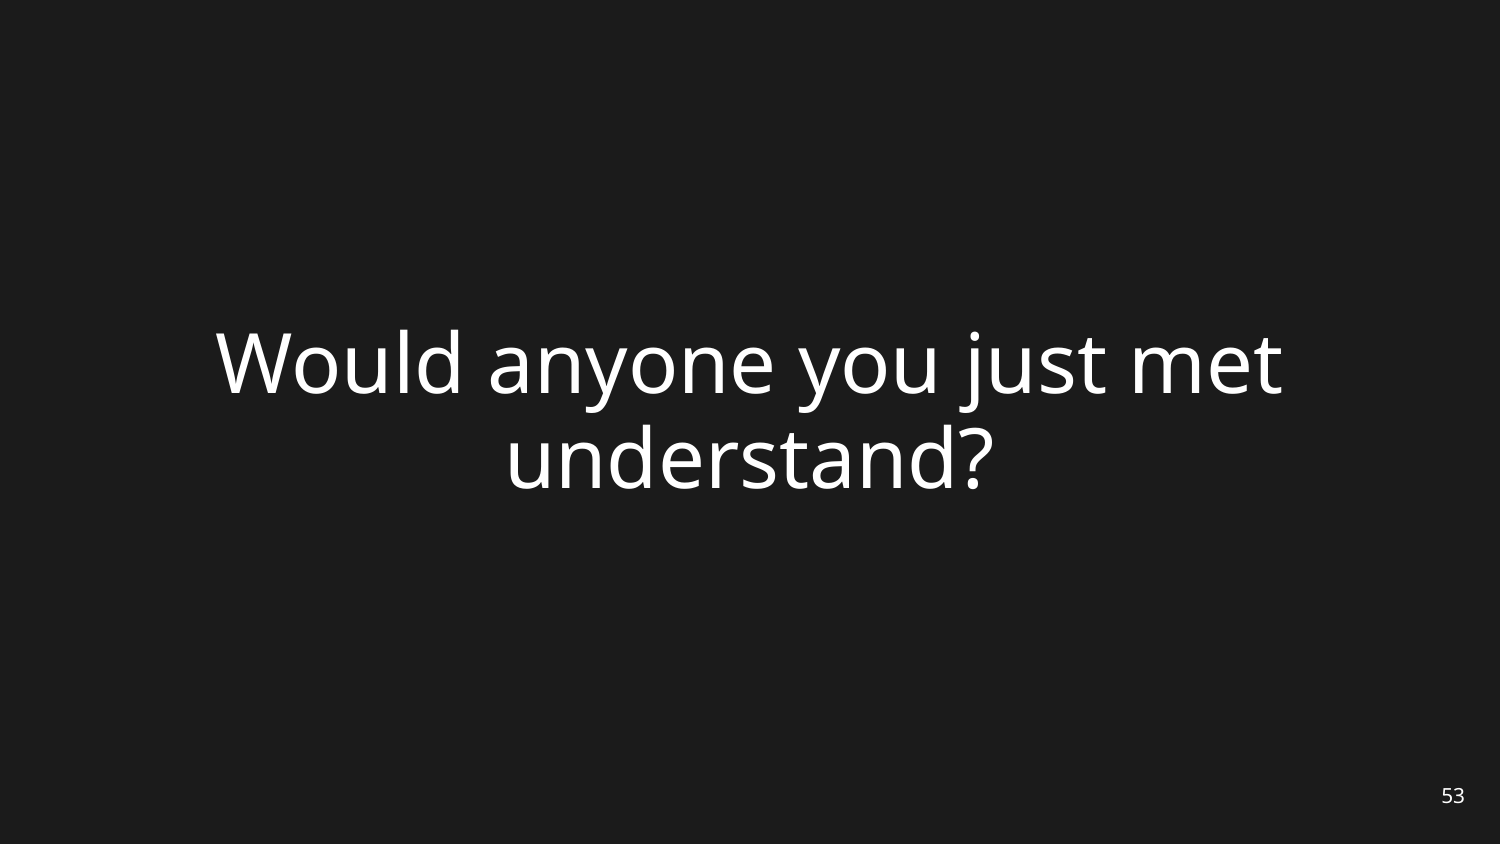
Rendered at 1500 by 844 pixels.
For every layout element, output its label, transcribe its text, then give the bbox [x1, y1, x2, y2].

title Would anyone you just met understand? [51, 72, 1449, 753]
slide_number 53 [1389, 764, 1480, 830]
